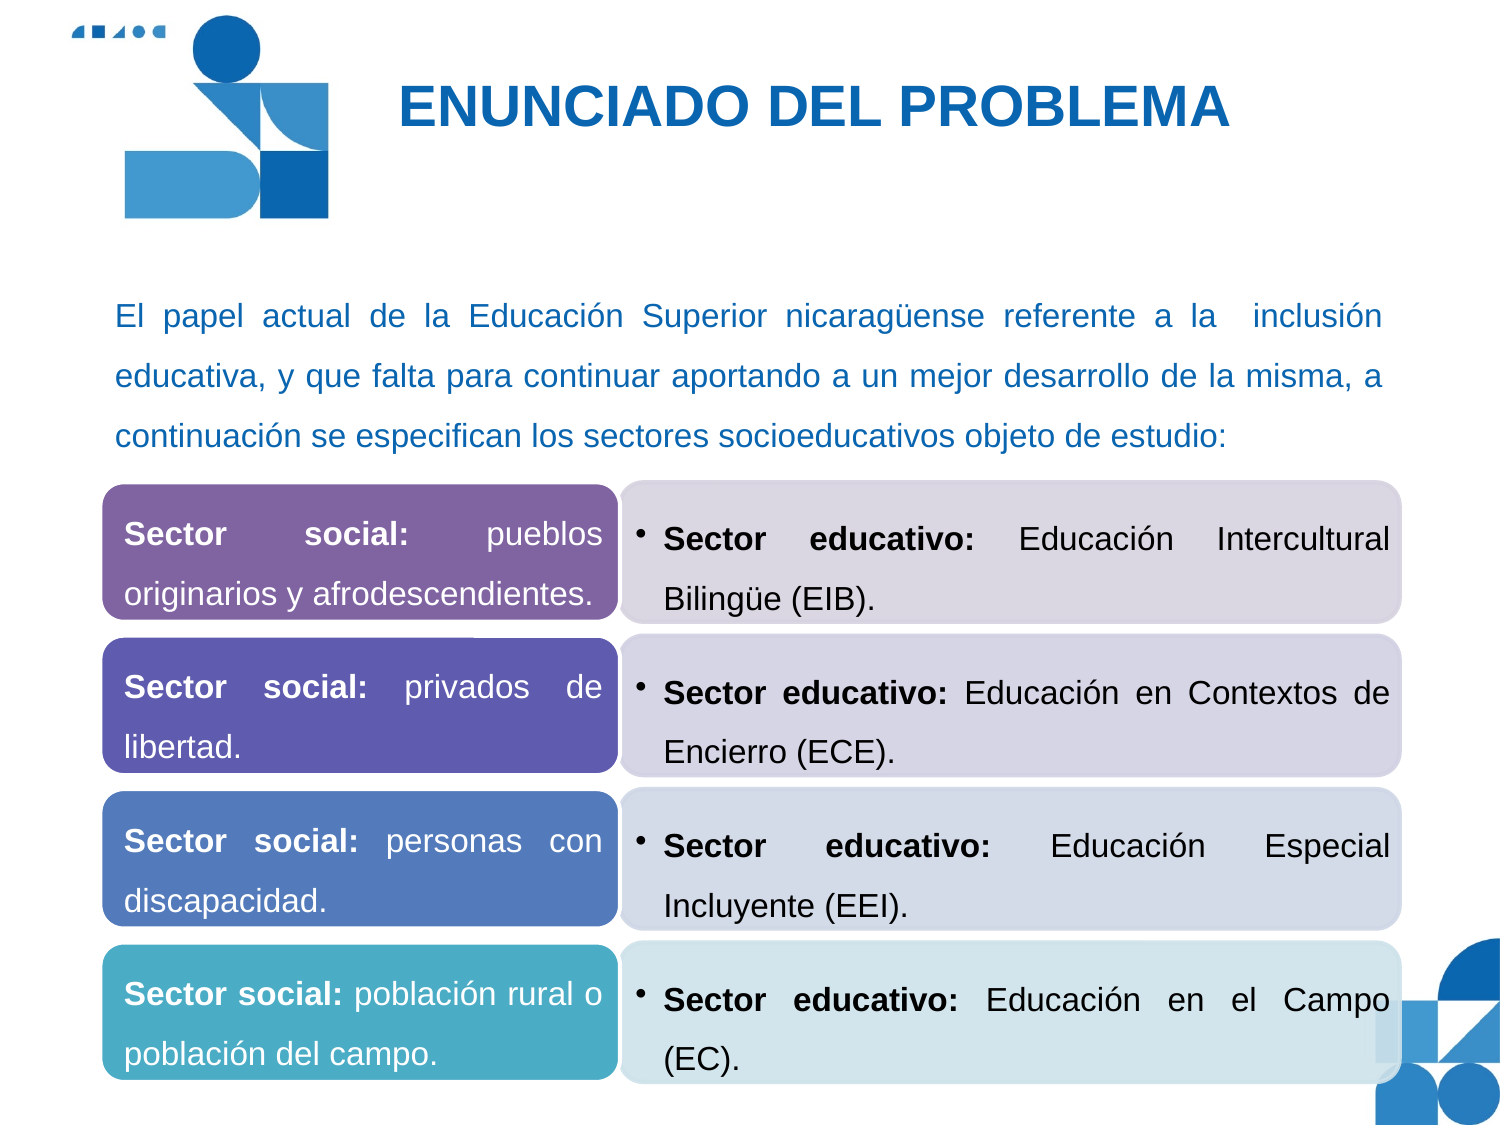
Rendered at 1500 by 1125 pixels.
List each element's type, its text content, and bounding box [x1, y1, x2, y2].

title ENUNCIADO DEL PROBLEMA [383, 61, 1436, 232]
picture [0, 0, 1500, 1125]
list El papel actual de la Educación Superior nicaragüense referente a la inclusión educativa, y que falta para continuar aportando a un mejor desarrollo de la misma, a continuación se especifican los sectores socioeducativos objeto de estudio: [100, 267, 1400, 480]
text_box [100, 481, 1400, 1083]
